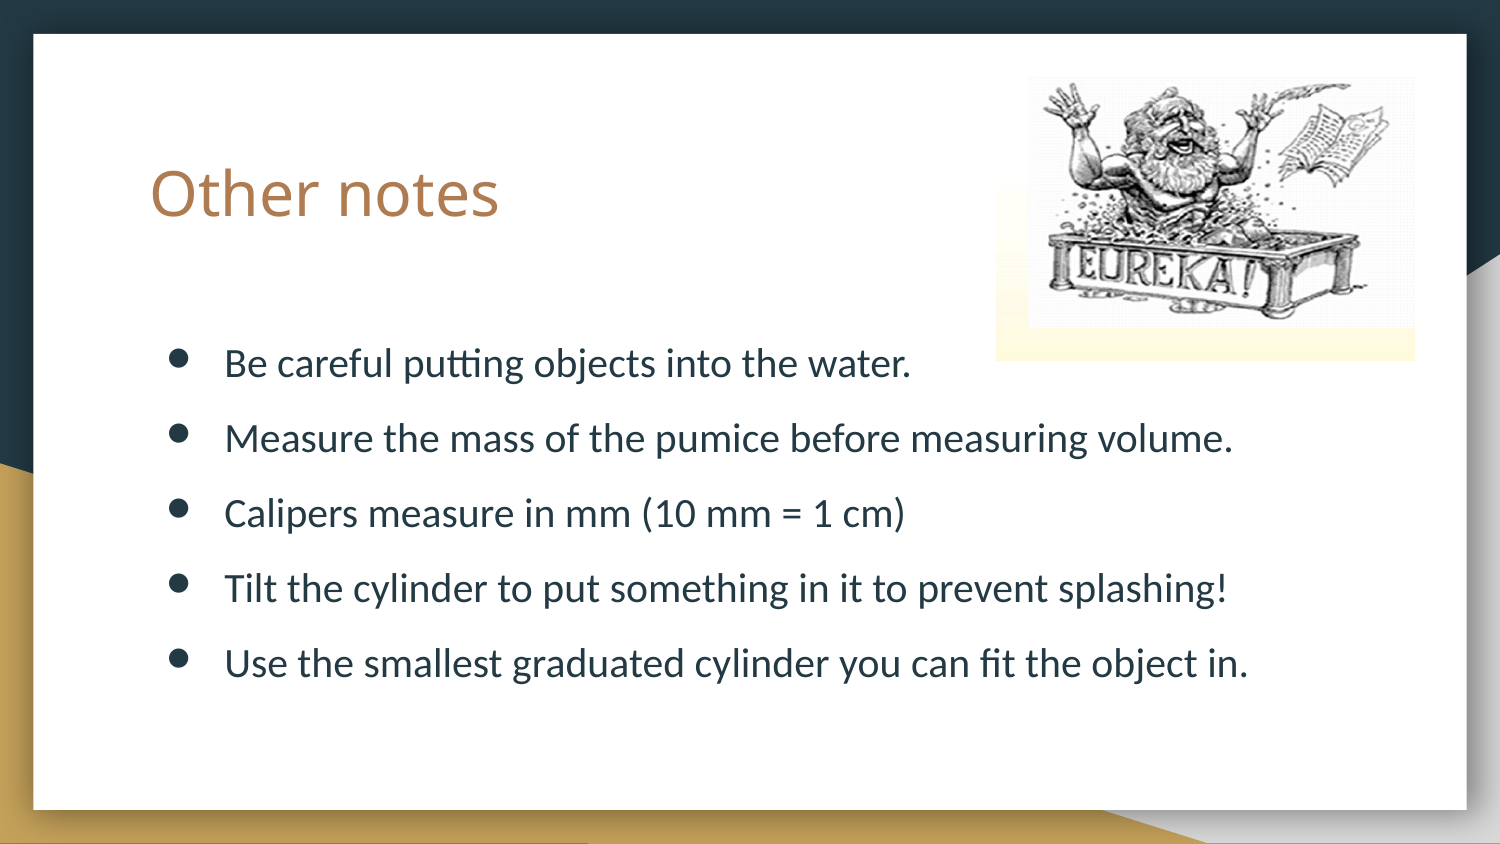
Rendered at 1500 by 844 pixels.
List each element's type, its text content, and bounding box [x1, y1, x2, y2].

title Other notes [134, 138, 990, 295]
picture [995, 40, 1415, 361]
list Be careful putting objects into the water. Measure the mass of the pumice before measuring volume. Calipers measure in mm (10 mm = 1 cm) Tilt the cylinder to put something in it to prevent splashing! Use the smallest graduated cylinder you can fit the object in. [134, 295, 1366, 729]
